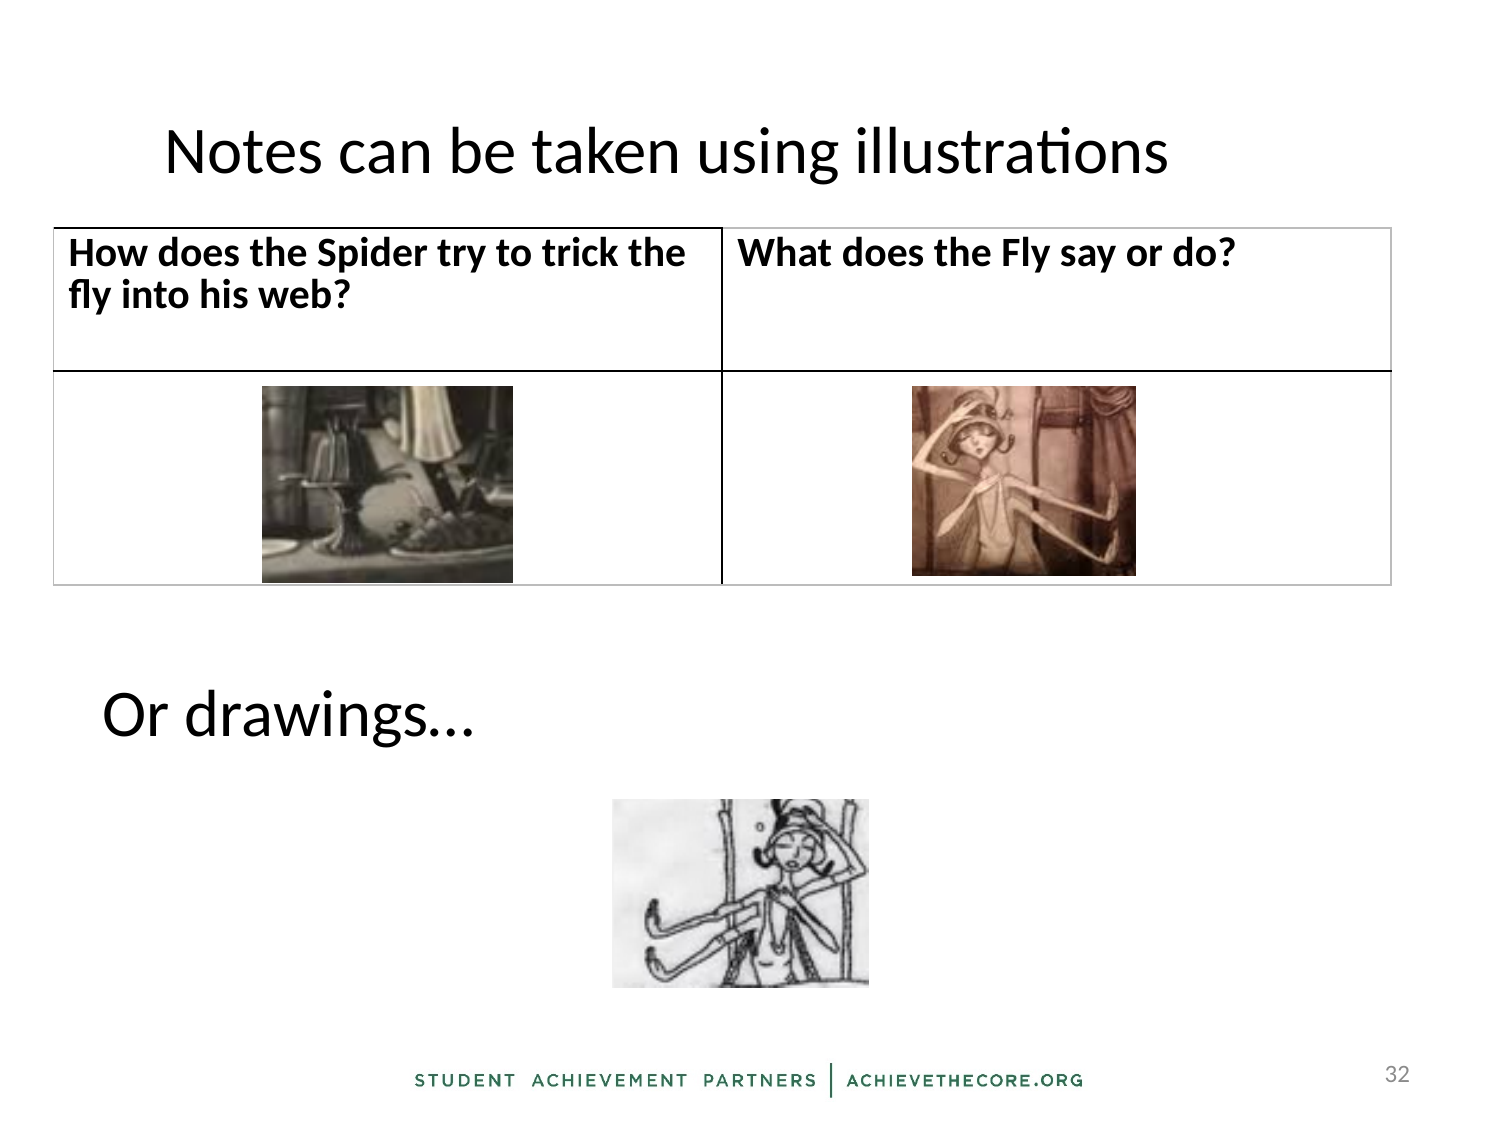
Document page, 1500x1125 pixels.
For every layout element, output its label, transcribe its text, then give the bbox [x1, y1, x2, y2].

table_cell [54, 372, 721, 584]
table_cell [723, 372, 1390, 584]
table_header What does the Fly say or do? [723, 229, 1390, 370]
picture [612, 799, 869, 988]
picture [399, 1057, 1101, 1102]
table_header How does the Spider try to trick the fly into his web? [54, 229, 721, 370]
text_box Or drawings… [87, 662, 775, 758]
picture [912, 386, 1137, 576]
slide_number 32 [1074, 1042, 1425, 1103]
text_box Notes can be taken using illustrations [150, 99, 1225, 195]
picture [262, 386, 513, 583]
